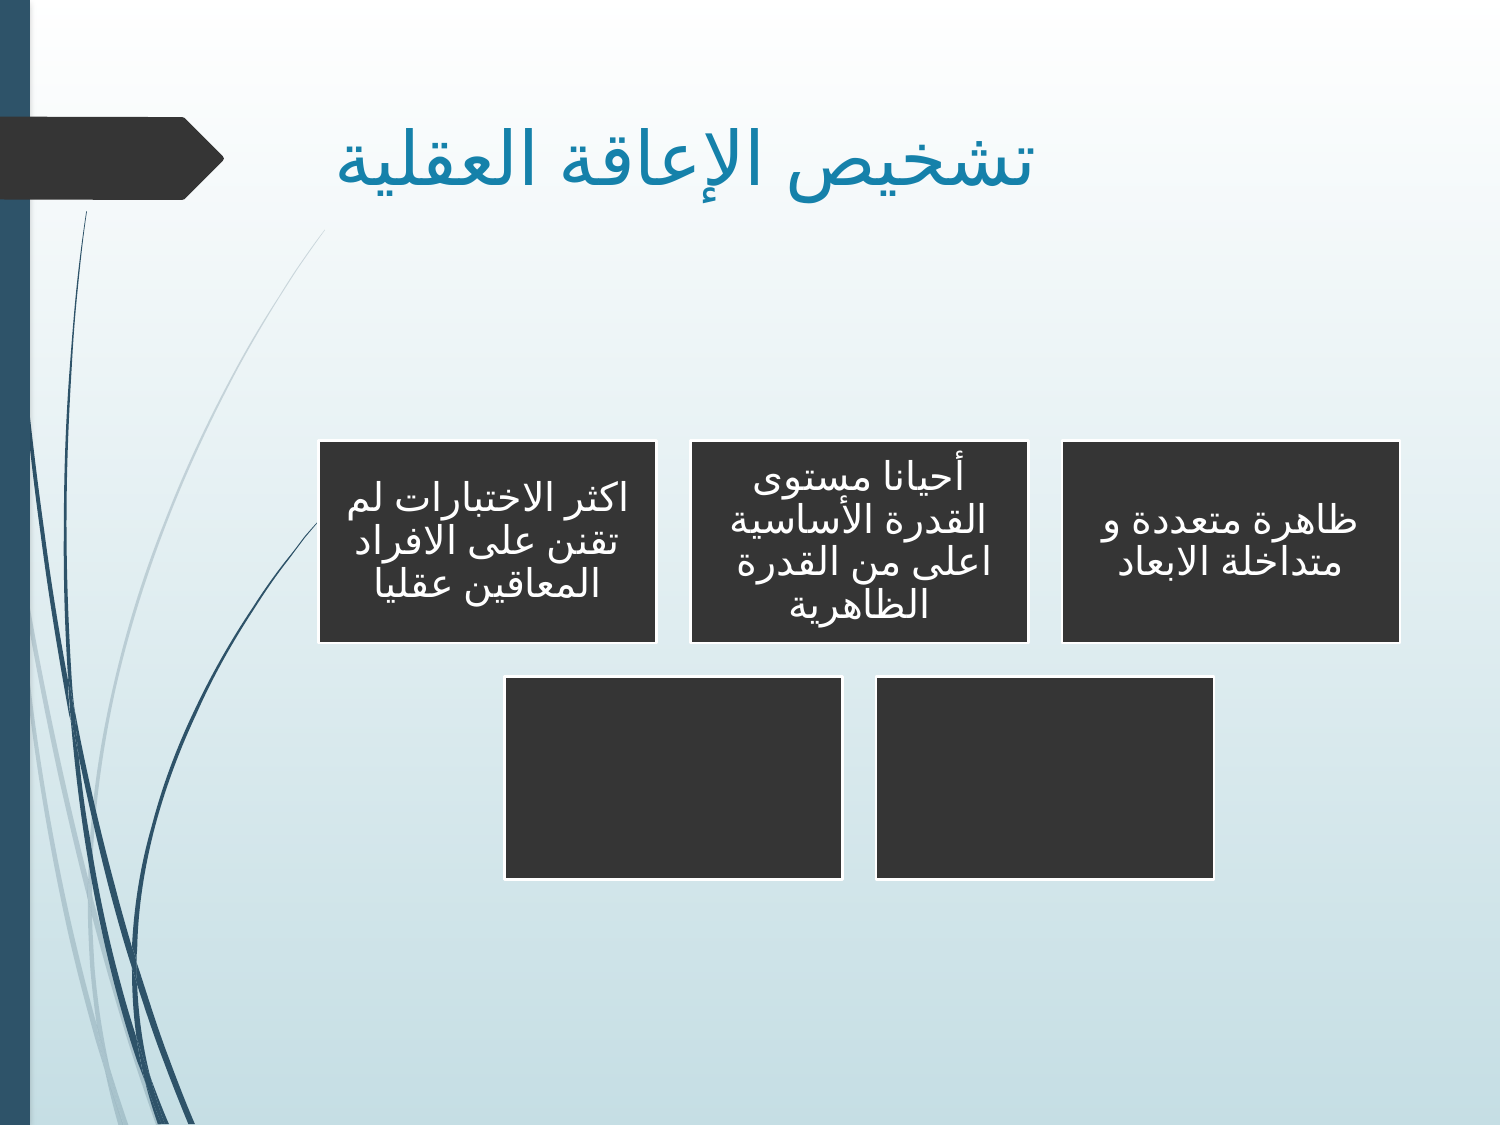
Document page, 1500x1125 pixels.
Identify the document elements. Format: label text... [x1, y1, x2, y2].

title تشخيص الإعاقة العقلية [319, 102, 1400, 313]
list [318, 349, 1401, 971]
